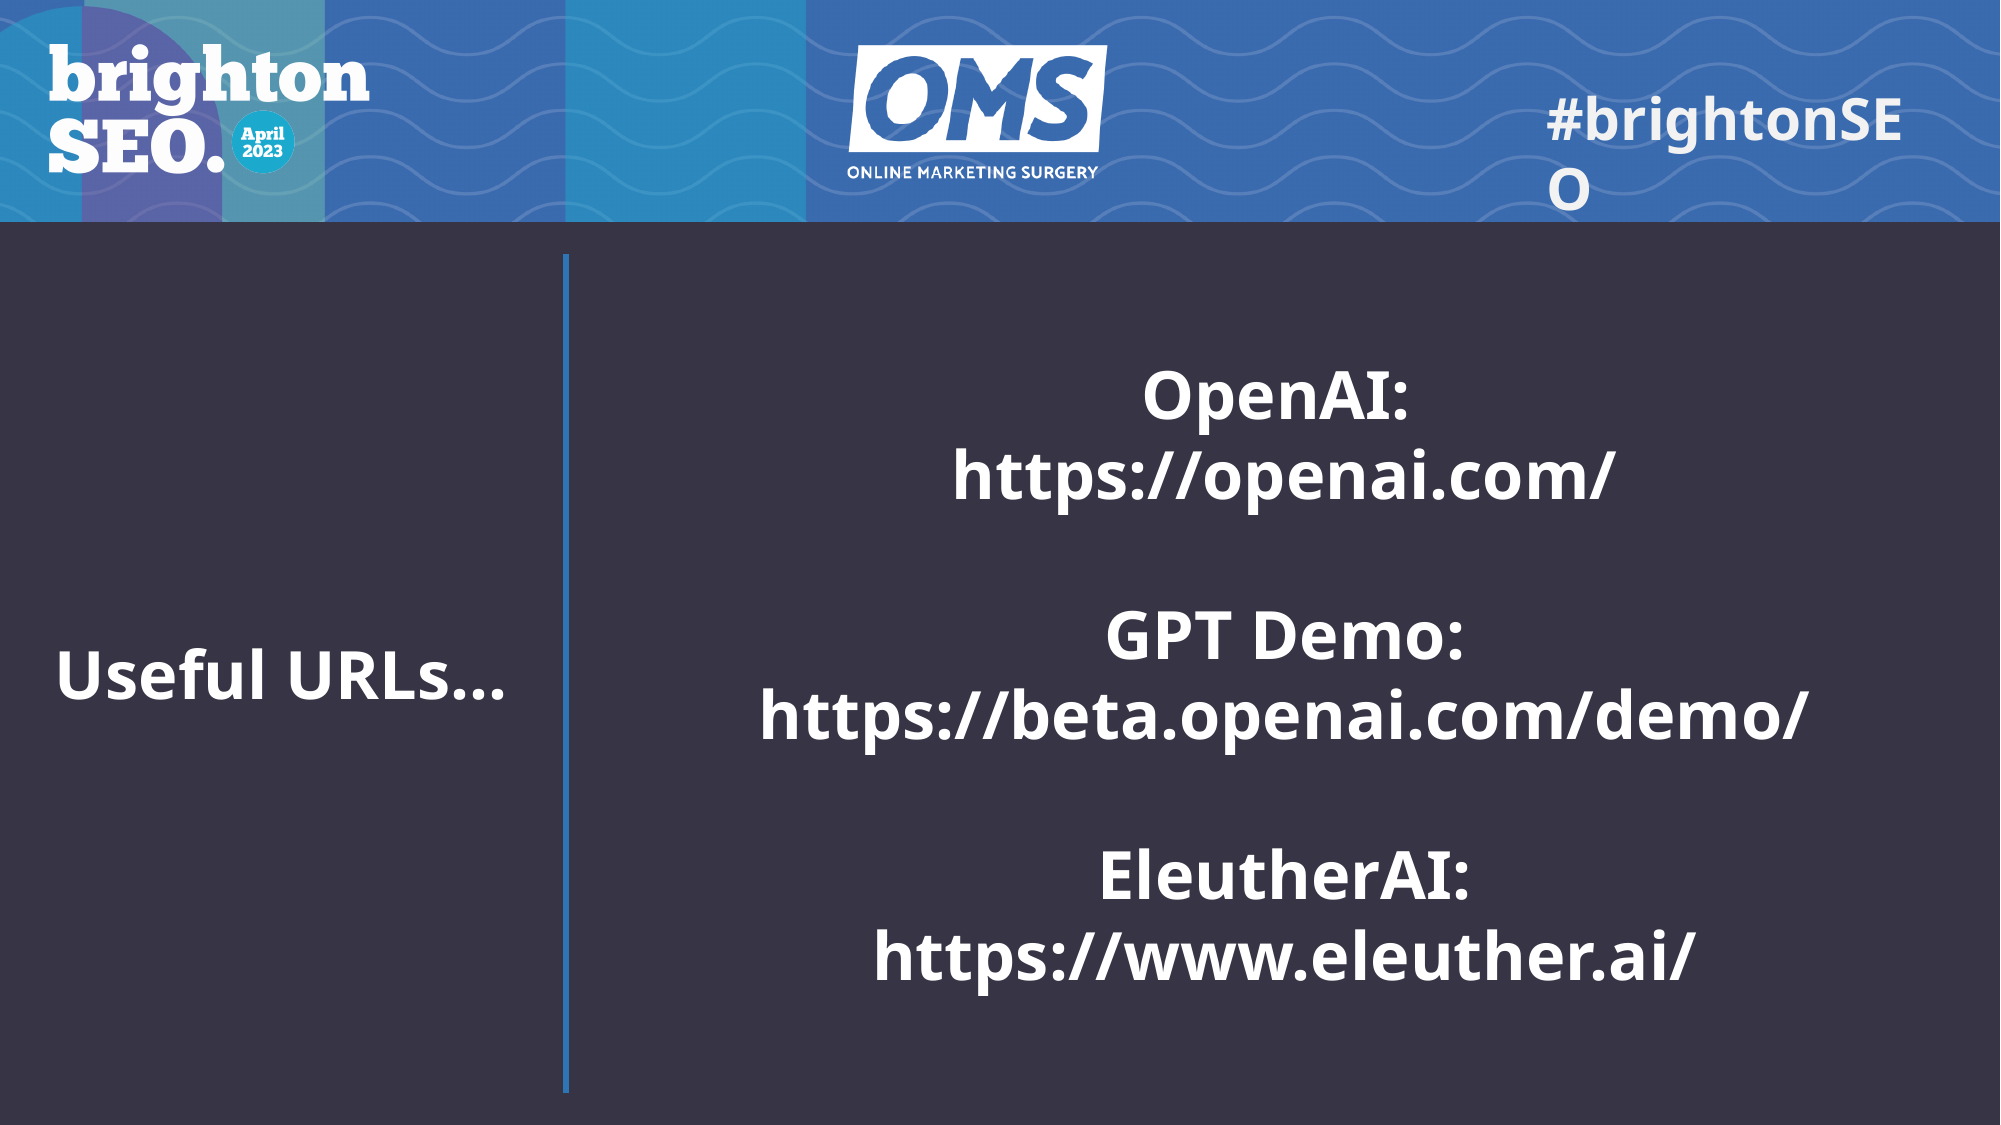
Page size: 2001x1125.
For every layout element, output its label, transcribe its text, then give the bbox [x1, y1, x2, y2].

text_box OpenAI: https://openai.com/ GPT Demo: https://beta.openai.com/demo/ EleutherAI: https://www.eleuther.ai/ [602, 253, 1968, 1093]
text_box #brightonSEO [1531, 222, 1952, 230]
picture [0, 0, 2000, 222]
text_box Useful URLs… [32, 253, 531, 1093]
